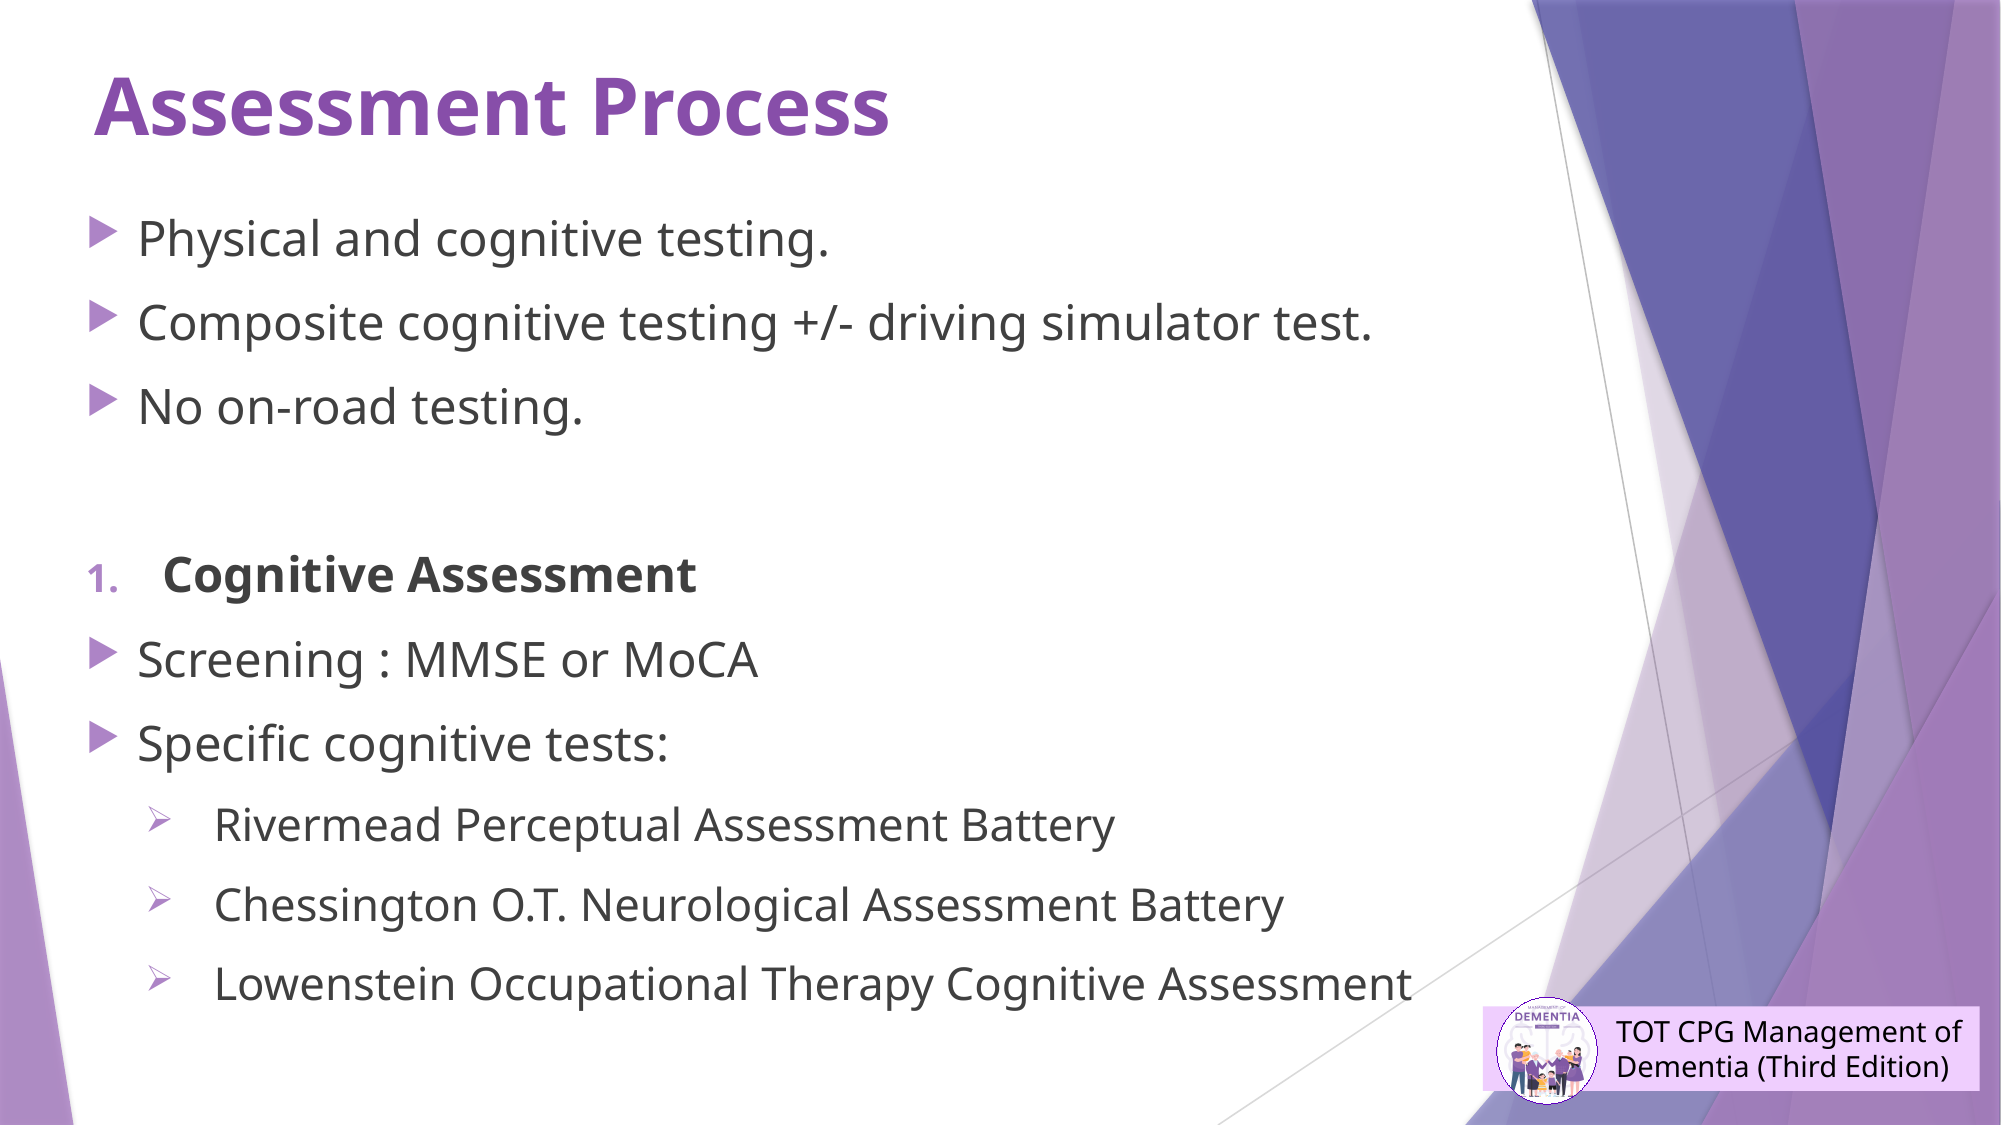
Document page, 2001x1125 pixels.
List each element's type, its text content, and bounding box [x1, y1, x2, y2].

title Assessment Process [79, 41, 1556, 167]
list Physical and cognitive testing. Composite cognitive testing +/- driving simulator test. No on-road testing. Cognitive Assessment Screening : MMSE or MoCA Specific cognitive tests: Rivermead Perceptual Assessment Battery Chessington O.T. Neurological Assessment Battery Lowenstein Occupational Therapy Cognitive Assessment [70, 196, 1547, 1024]
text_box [1482, 996, 1981, 1105]
